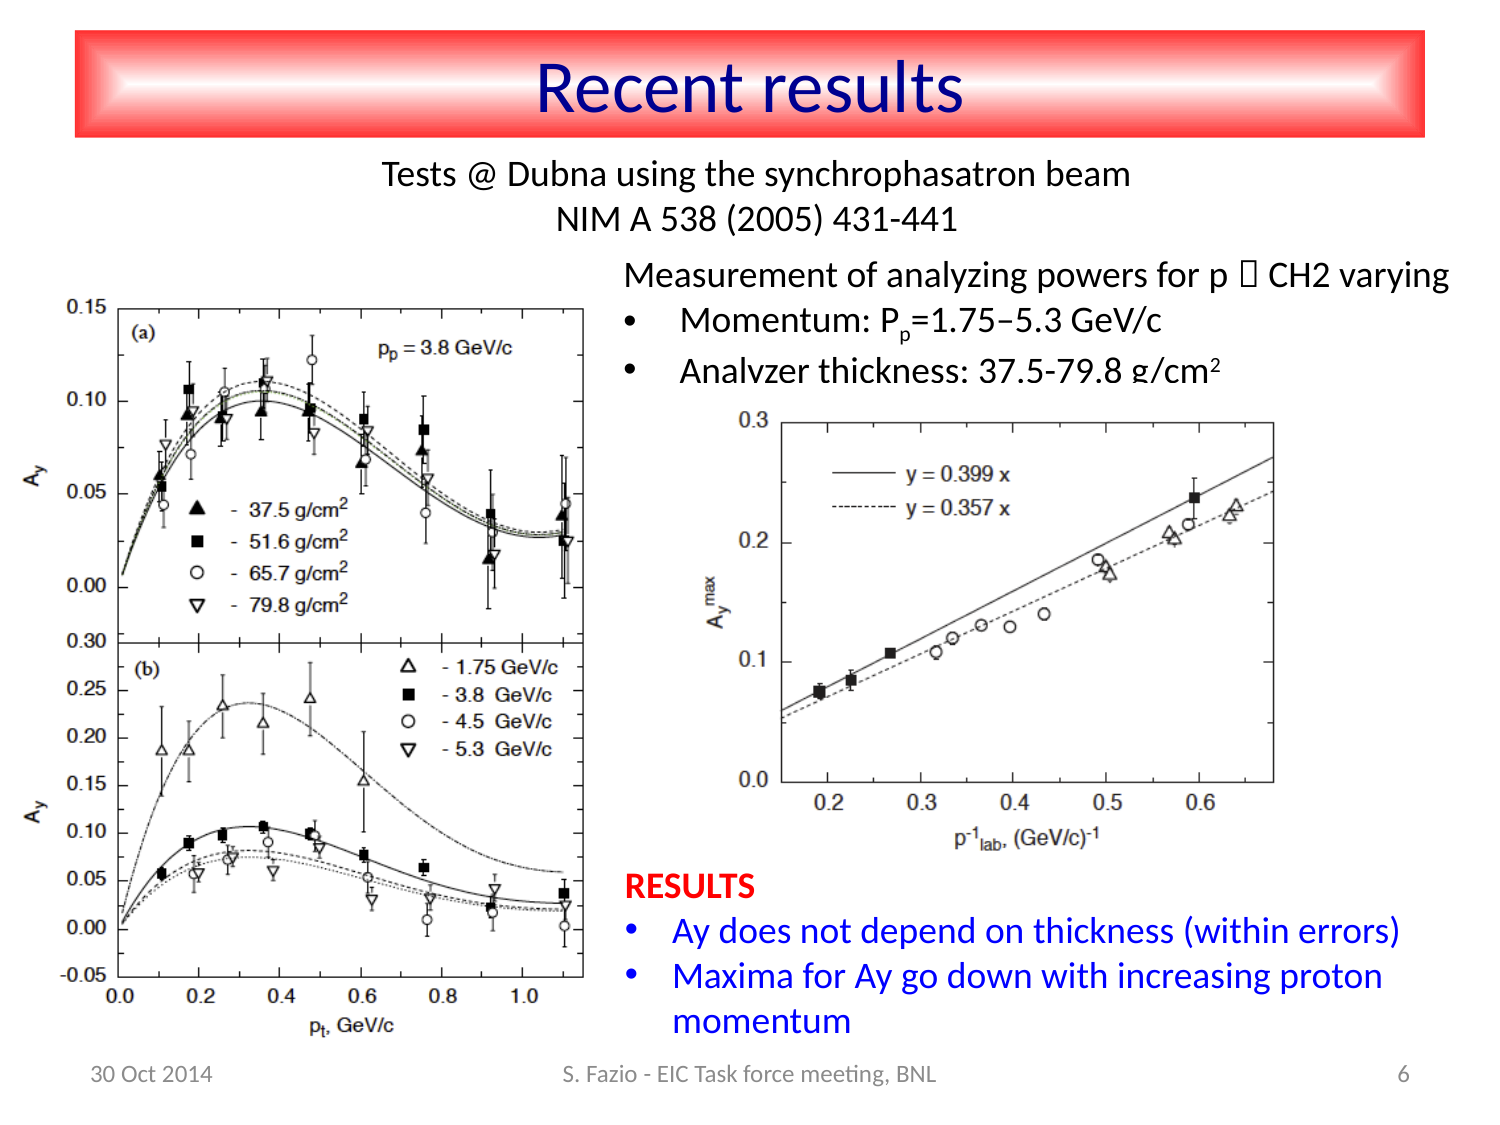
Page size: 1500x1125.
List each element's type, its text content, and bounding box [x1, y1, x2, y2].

text_box Measurement of analyzing powers for p  CH2 varying Momentum: Pp=1.75–5.3 GeV/c Analyzer thickness: 37.5-79.8 g/cm2 [608, 242, 1500, 399]
footer S. Fazio - EIC Task force meeting, BNL [512, 1049, 988, 1103]
picture [680, 382, 1319, 867]
slide_number 6 [1074, 1049, 1425, 1103]
picture [3, 278, 609, 1049]
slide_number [75, 1056, 425, 1103]
text_box Tests @ Dubna using the synchrophasatron beam NIM A 538 (2005) 431-441 [366, 141, 1148, 247]
text_box RESULTS Ay does not depend on thickness (within errors) Maxima for Ay go down with increasing proton momentum [613, 853, 1425, 1049]
text_box Recent results [74, 30, 1425, 138]
